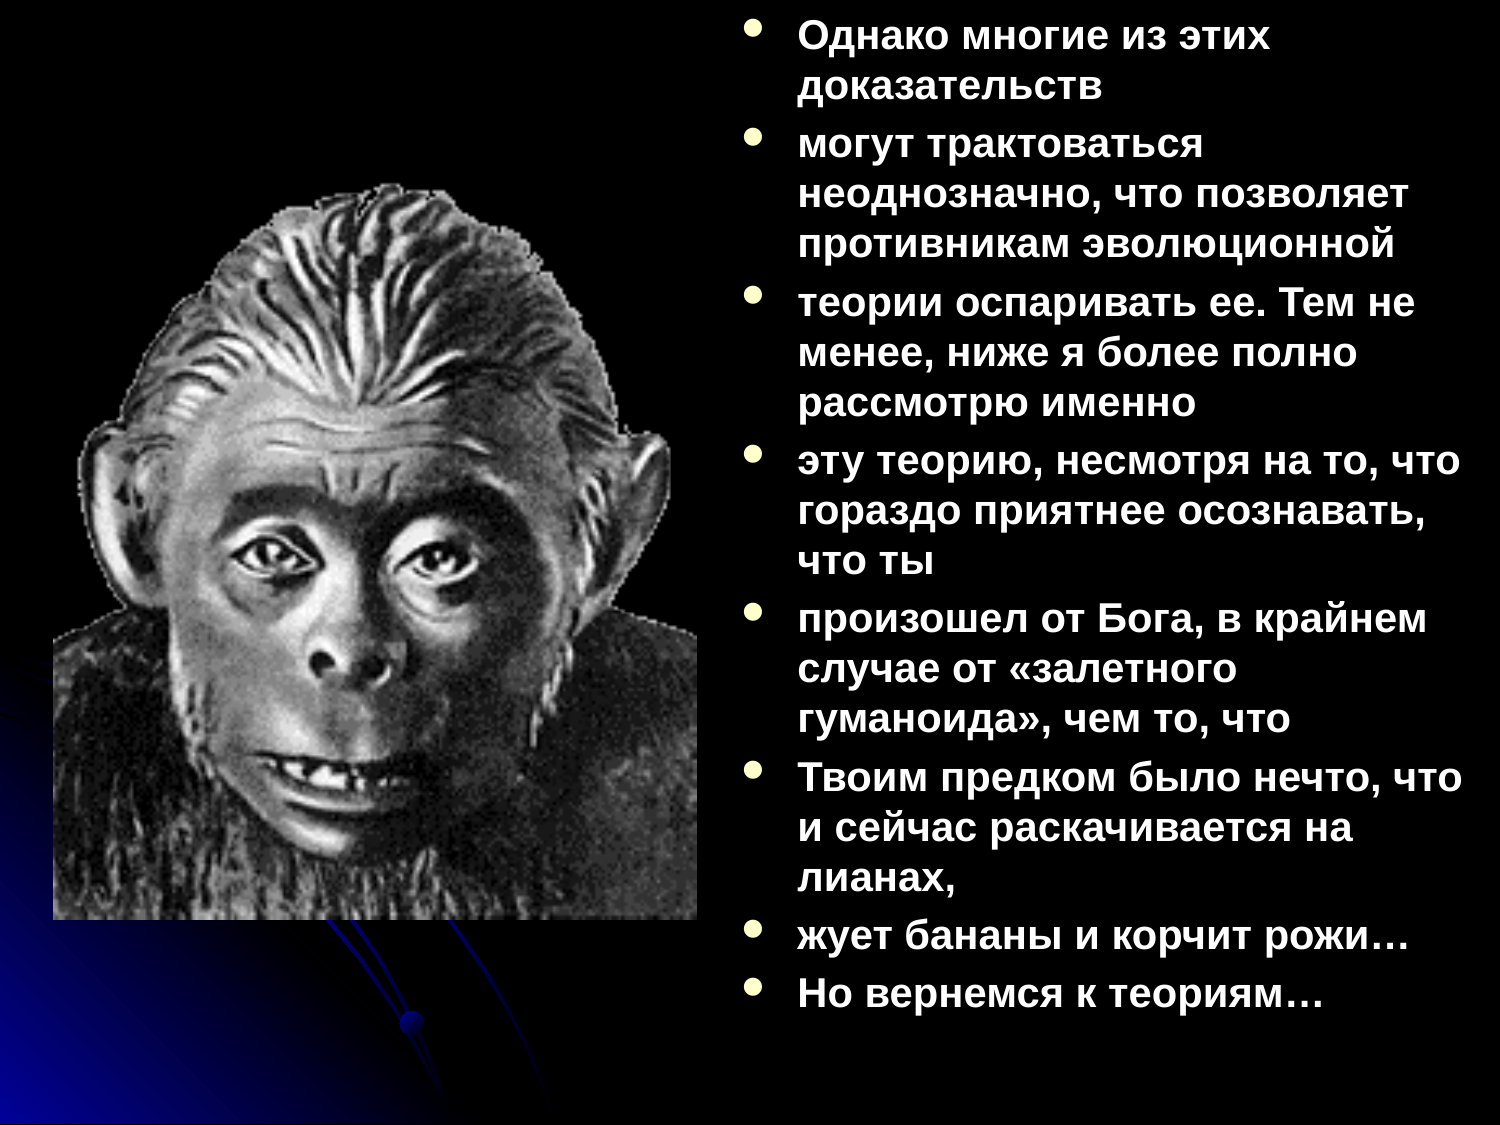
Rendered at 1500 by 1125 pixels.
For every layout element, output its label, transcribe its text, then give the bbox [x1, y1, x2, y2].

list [52, 172, 697, 921]
list Однако многие из этих доказательств могут трактоваться неоднозначно, что позволяет противникам эволюционной теории оспаривать ее. Тем не менее, ниже я более полно рассмотрю именно эту теорию, несмотря на то, что гораздо приятнее осознавать, что ты произошел от Бога, в крайнем случае от «залетного гуманоида», чем то, что Твоим предком было нечто, что и сейчас раскачивается на лианах, жует бананы и корчит рожи… Но вернемся к теориям… [726, 0, 1500, 1006]
